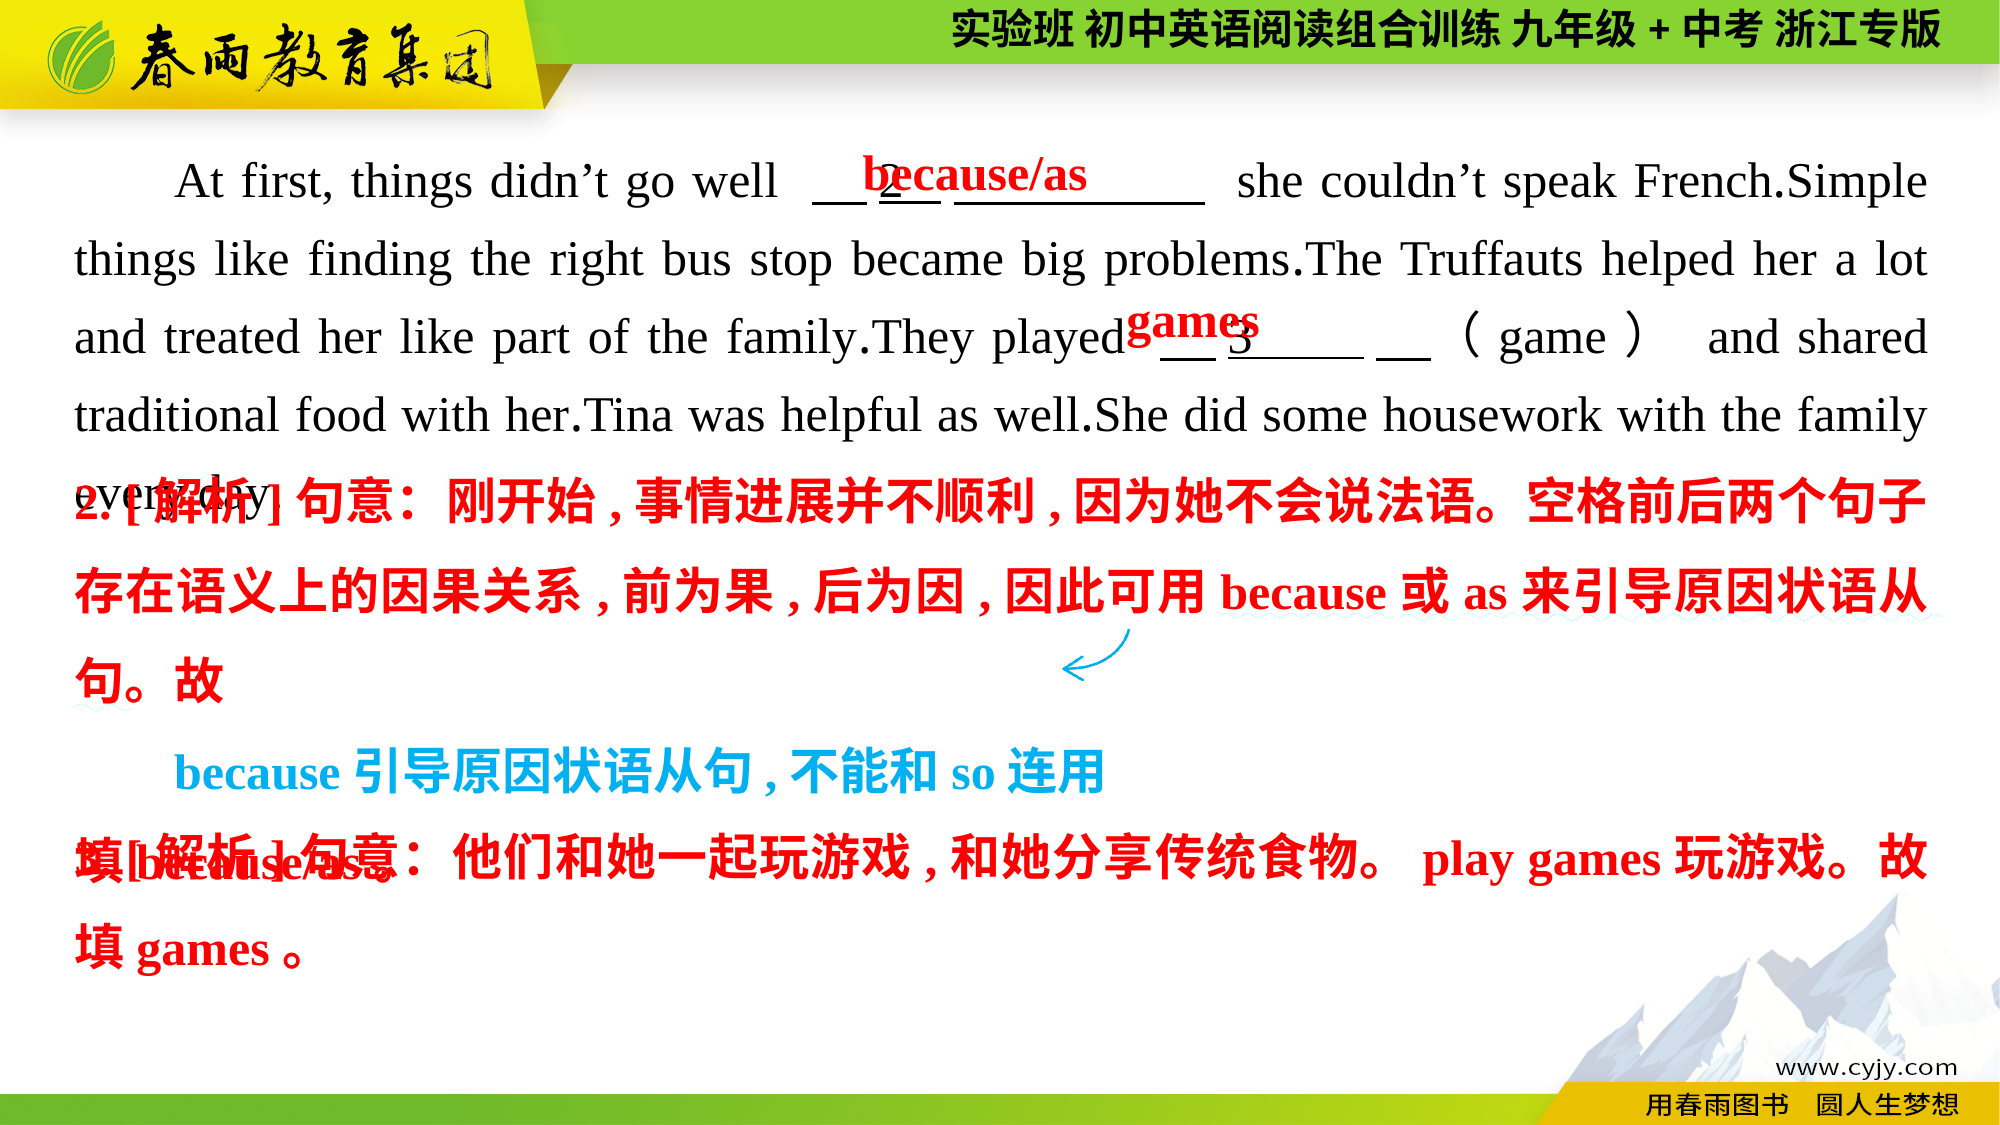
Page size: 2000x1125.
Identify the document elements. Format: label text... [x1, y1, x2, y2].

picture [0, 0, 2000, 1125]
text_box games [1111, 280, 1275, 356]
text_box 2. [解析]句意：刚开始,事情进展并不顺利,因为她不会说法语。空格前后两个句子存在语义上的因果关系,前为果,后为因,因此可用because或as来引导原因状语从句。故 because引导原因状语从句,不能和so连用 填because/as。 [59, 432, 1944, 787]
list At first, things didn’t go well 2 she couldn’t speak French.Simple things like finding the right bus stop became big problems.The Truffauts helped her a lot and treated her like part of the family.They played 3 （game） and shared traditional food with her.Tina was helpful as well.She did some housework with the family every day. [59, 122, 1944, 432]
text_box because/as [847, 133, 1103, 209]
text_box 3. [解析]句意：他们和她一起玩游戏,和她分享传统食物。play games玩游戏。故填games。 [59, 787, 1944, 983]
